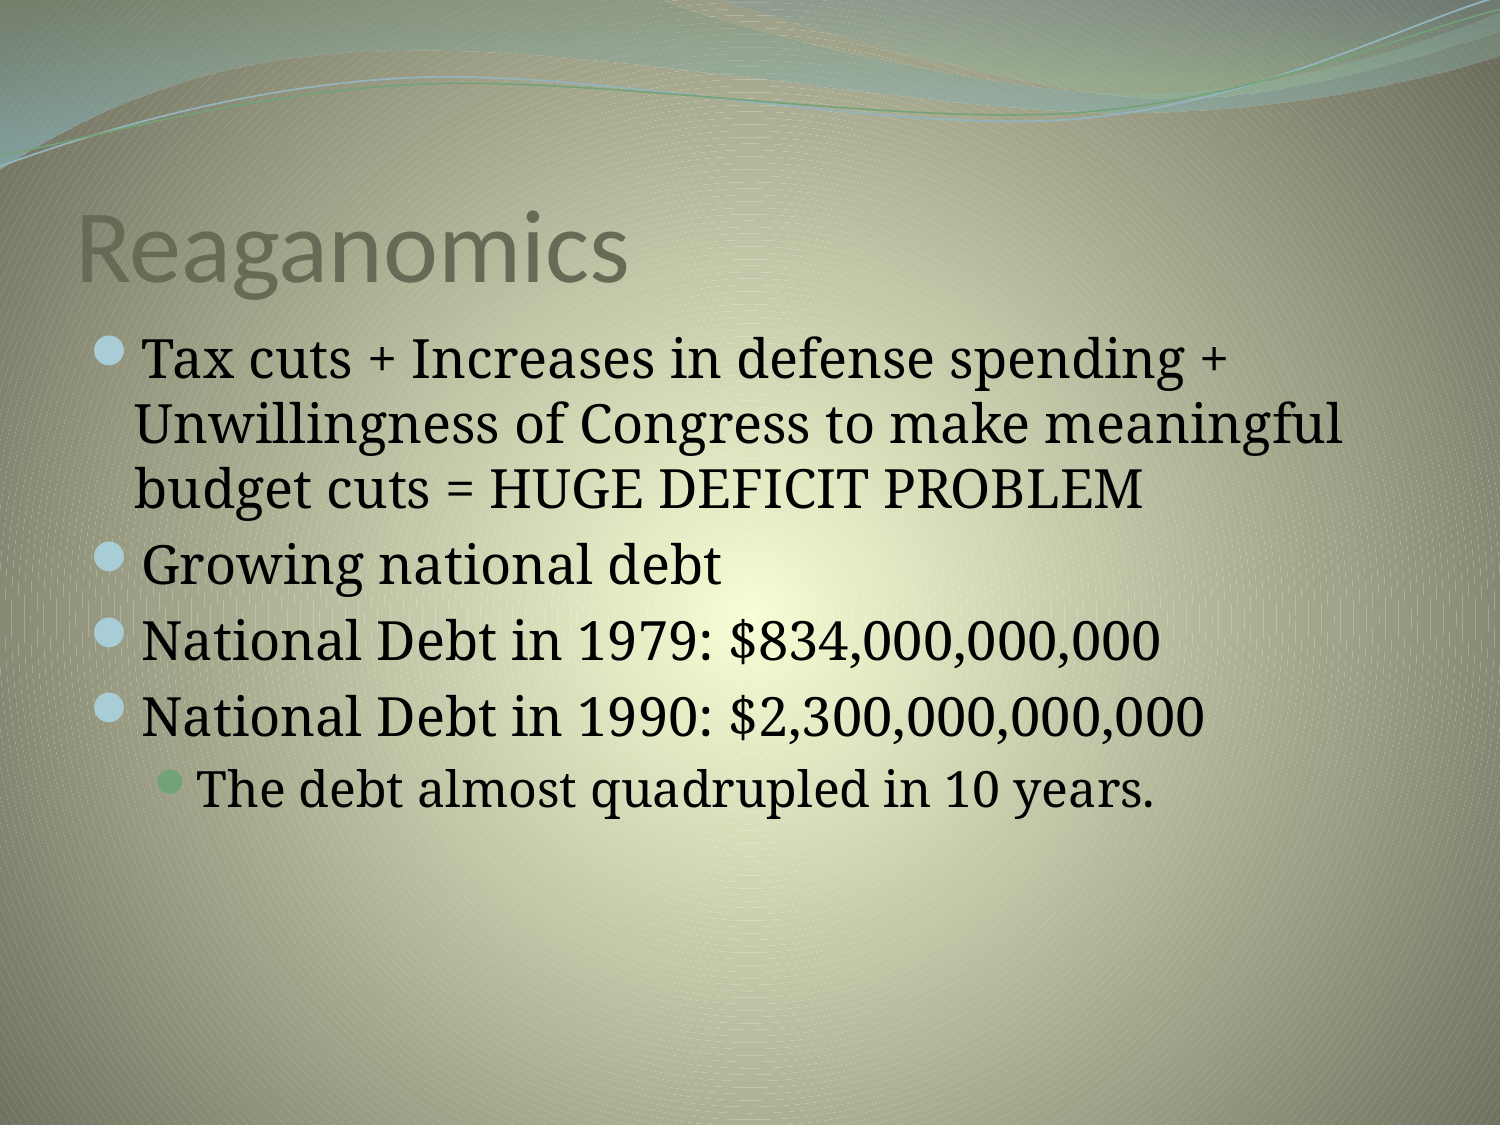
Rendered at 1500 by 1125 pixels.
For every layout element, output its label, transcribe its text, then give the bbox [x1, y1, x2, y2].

title Reaganomics [75, 115, 1425, 303]
list Tax cuts + Increases in defense spending + Unwillingness of Congress to make meaningful budget cuts = HUGE DEFICIT PROBLEM Growing national debt National Debt in 1979: $834,000,000,000 National Debt in 1990: $2,300,000,000,000 The debt almost quadrupled in 10 years. [75, 317, 1425, 1038]
